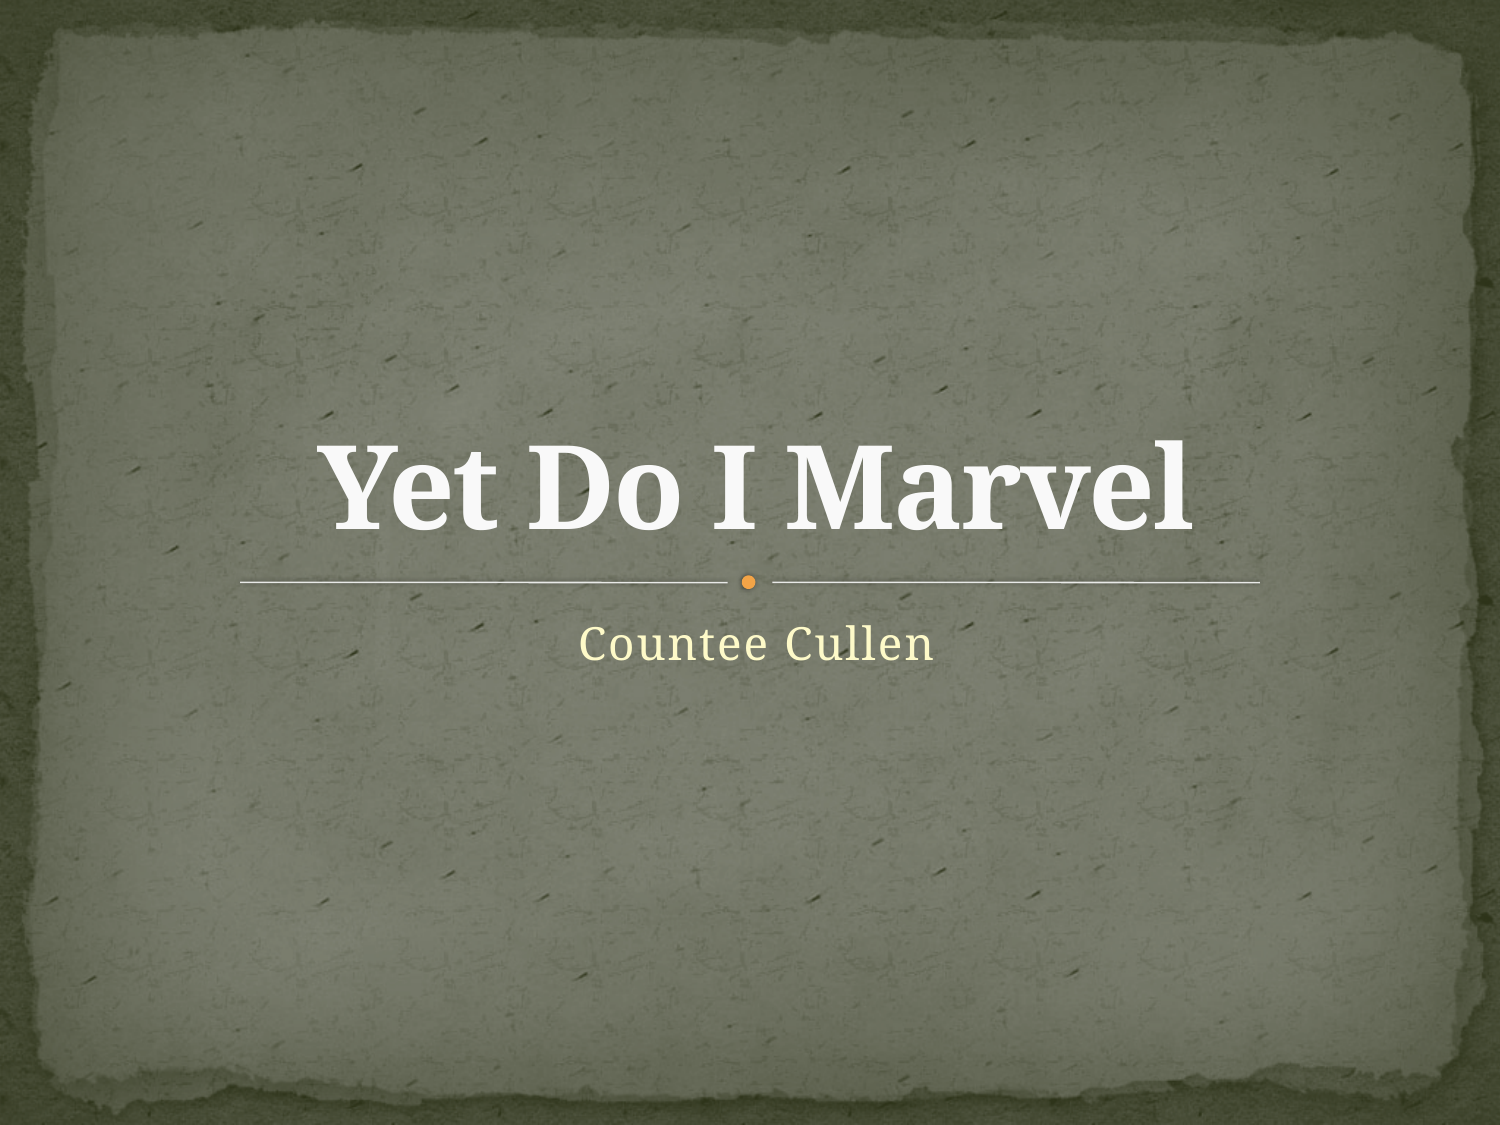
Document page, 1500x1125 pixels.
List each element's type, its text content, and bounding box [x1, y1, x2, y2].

title Yet Do I Marvel [74, 235, 1438, 561]
subtitle Countee Cullen [75, 606, 1438, 795]
